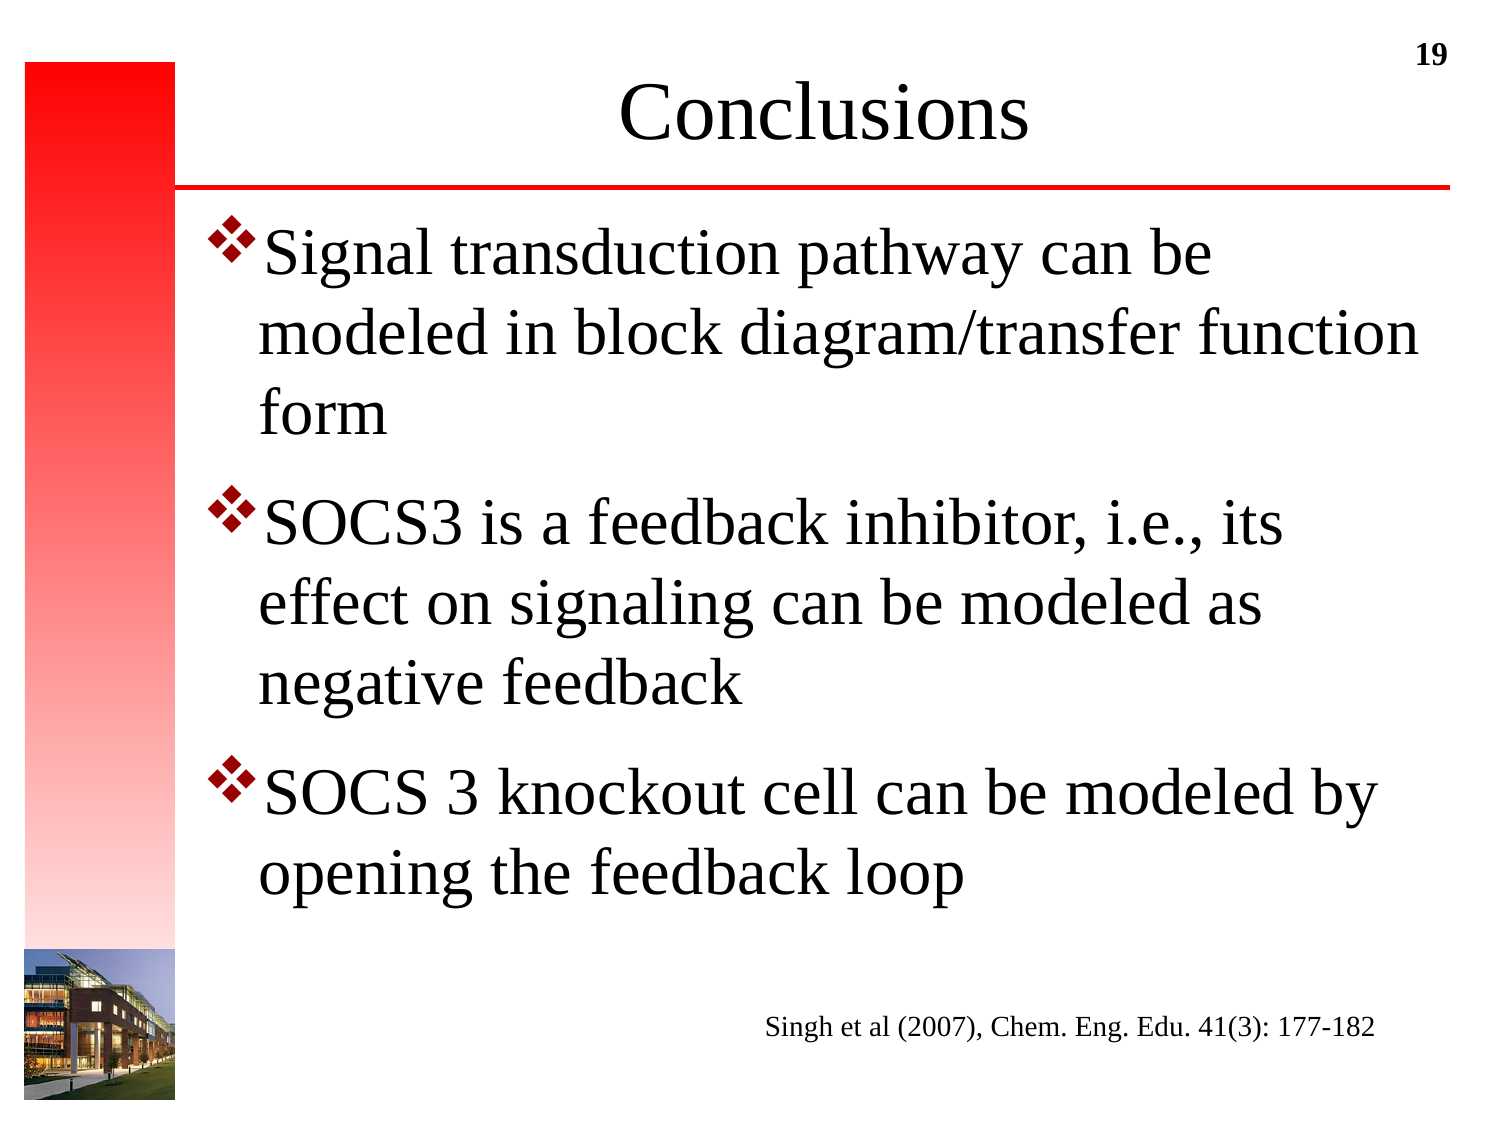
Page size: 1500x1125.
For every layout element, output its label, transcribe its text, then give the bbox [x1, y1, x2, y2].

list Signal transduction pathway can be modeled in block diagram/transfer function form SOCS3 is a feedback inhibitor, i.e., its effect on signaling can be modeled as negative feedback SOCS 3 knockout cell can be modeled by opening the feedback loop [187, 199, 1463, 1063]
title Conclusions [199, 37, 1451, 176]
picture [24, 949, 175, 1100]
text_box Singh et al (2007), Chem. Eng. Edu. 41(3): 177-182 [749, 999, 1413, 1050]
